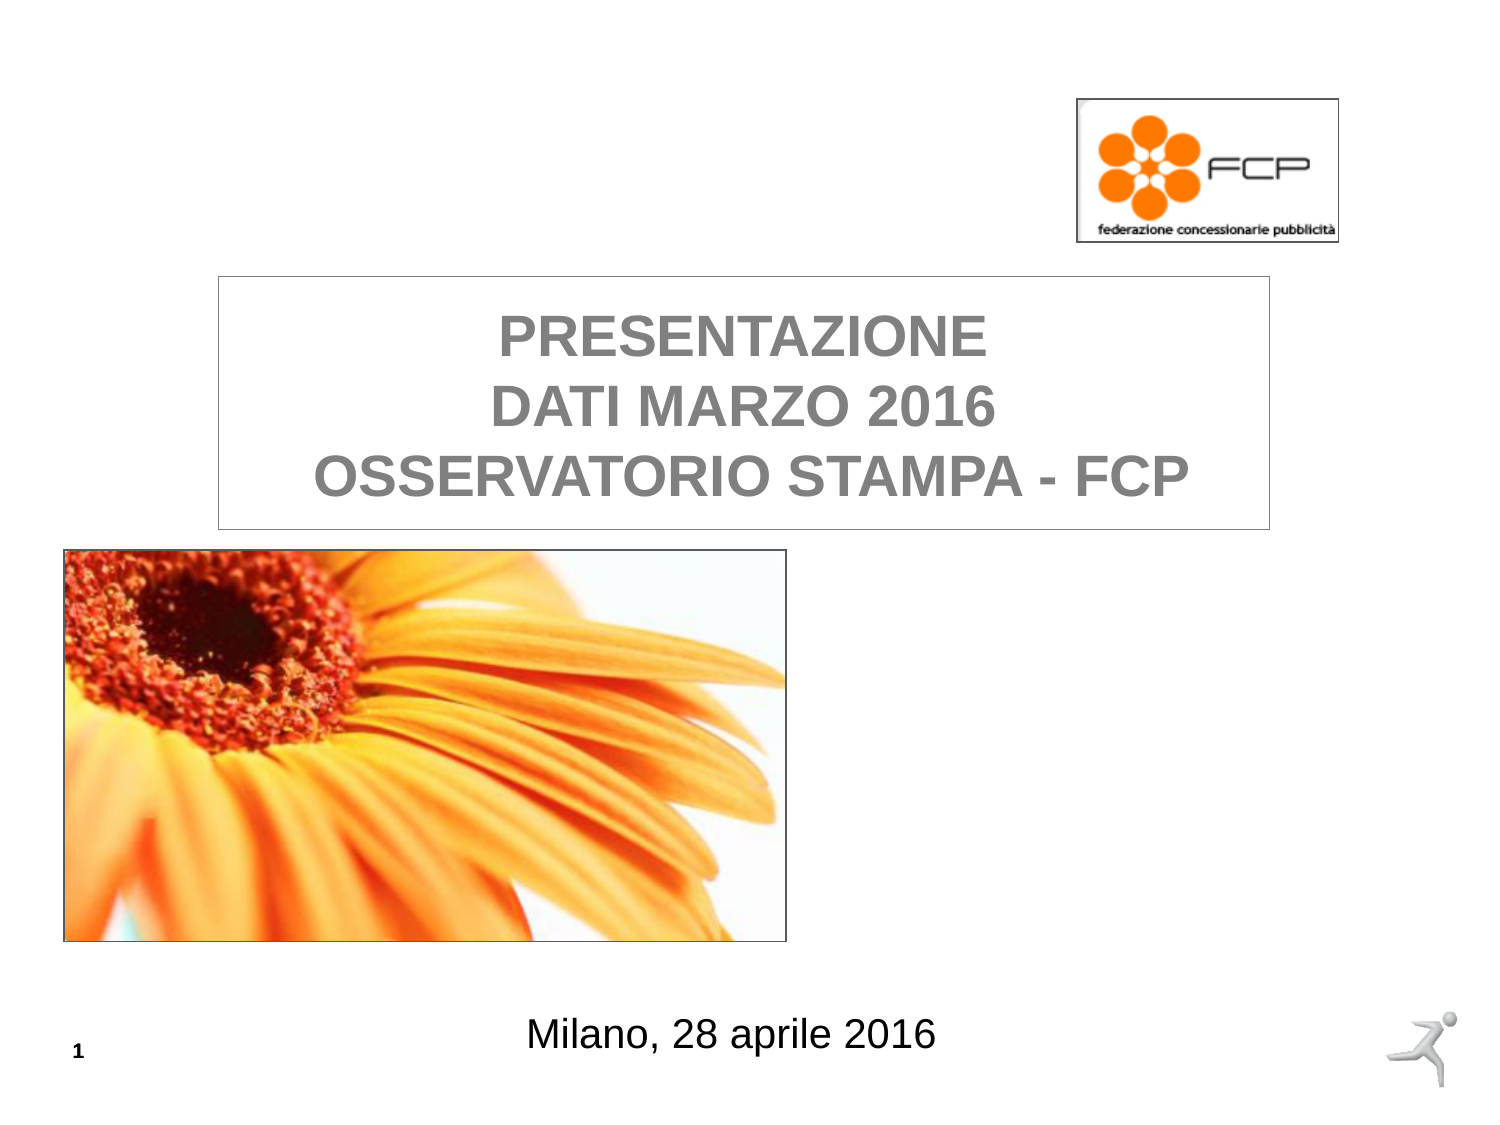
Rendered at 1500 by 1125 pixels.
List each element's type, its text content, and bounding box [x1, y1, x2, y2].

title PRESENTAZIONE DATI MARZO 2016 OSSERVATORIO STAMPA - FCP [218, 276, 1270, 530]
picture [64, 550, 786, 941]
subtitle [289, 964, 1103, 1071]
text_box Milano, 28 aprile 2016 [324, 999, 1139, 1106]
picture [1077, 99, 1339, 242]
picture [1366, 990, 1476, 1109]
